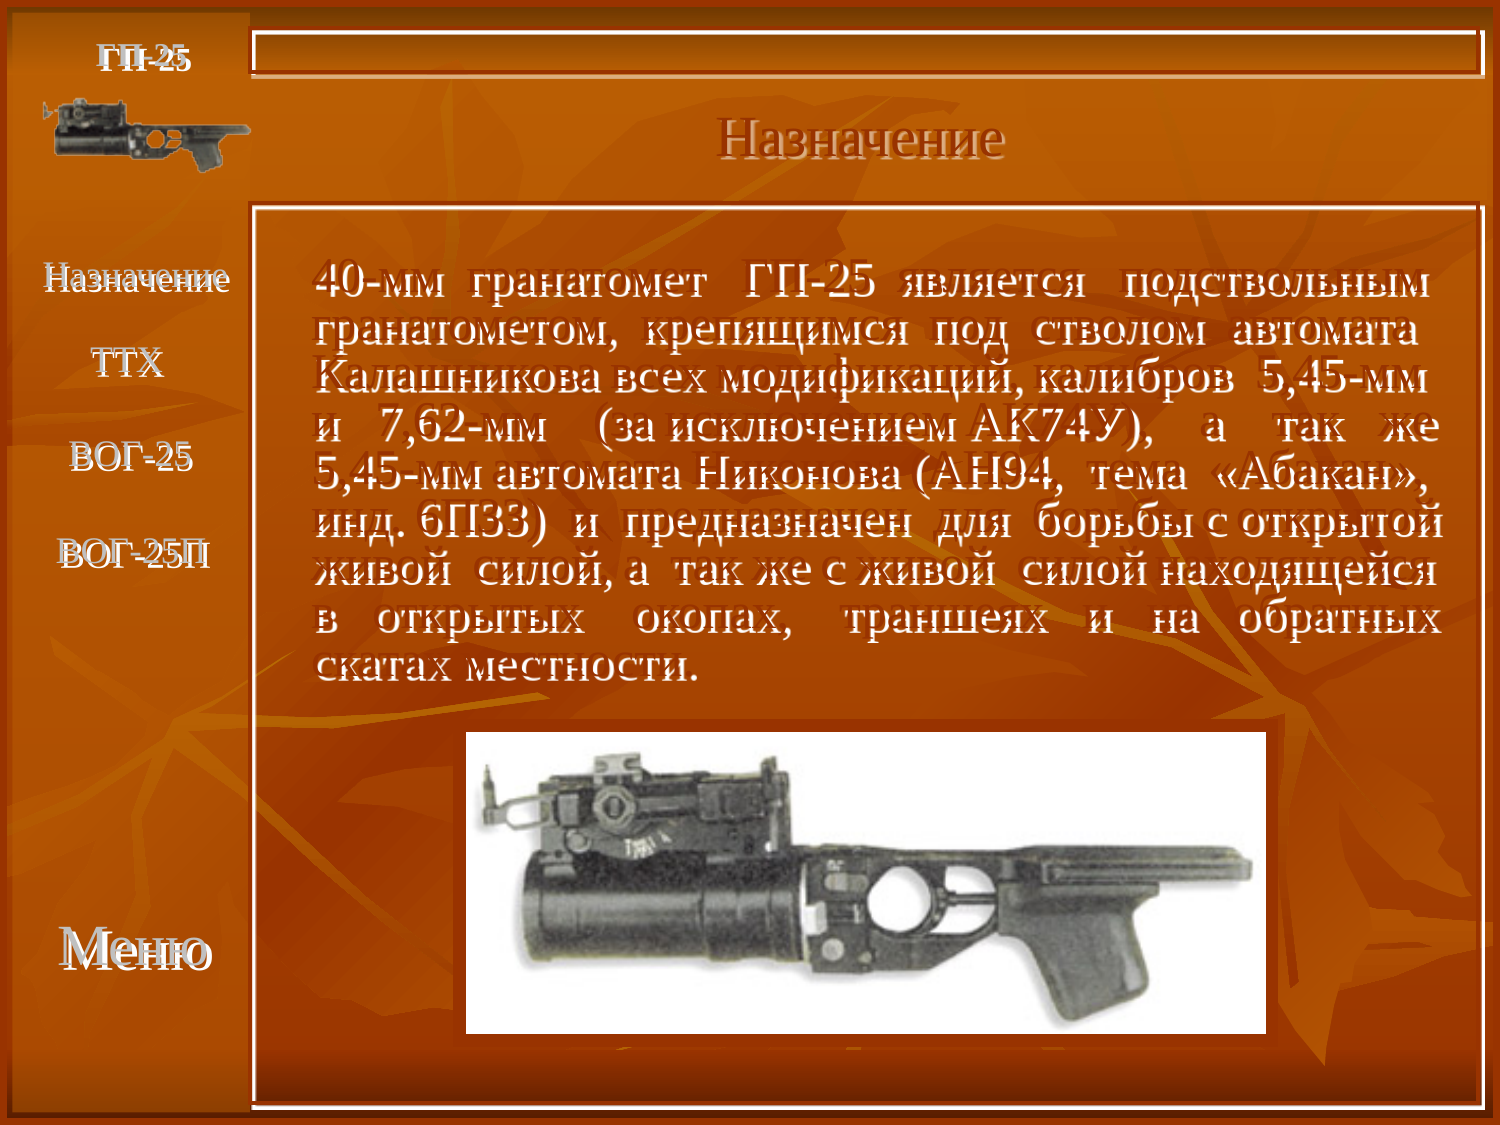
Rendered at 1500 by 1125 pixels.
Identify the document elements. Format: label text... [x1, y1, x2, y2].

text_box ТТХ [75, 328, 178, 388]
text_box ГП-25 [81, 25, 203, 81]
text_box [0, 0, 1500, 1125]
text_box [12, 75, 1488, 200]
text_box Назначение [700, 90, 1019, 176]
text_box [249, 28, 1478, 72]
text_box [12, 200, 250, 1113]
picture [40, 93, 253, 175]
text_box Меню [43, 900, 225, 985]
text_box 40-мм гранатомет ГП-25 является подствольным гранатометом, крепящимся под стволом автомата Калашникова всех модификаций, калибров 5,45-мм и 7,62-мм (за исключением АК74У), а так же 5,45-мм автомата Никонова (АН94, тема «Абакан», инд. 6ПЗЗ) и предназначен для борьбы с открытой живой силой, а так же с живой силой находящейся в открытых окопах, траншеях и на обратных скатах местности. [296, 247, 1453, 694]
text_box ВОГ-25 [53, 421, 207, 482]
text_box ВОГ-25П [40, 518, 222, 579]
picture [465, 731, 1266, 1035]
text_box [12, 12, 250, 75]
text_box [249, 203, 1478, 1104]
text_box Назначение [27, 242, 244, 303]
